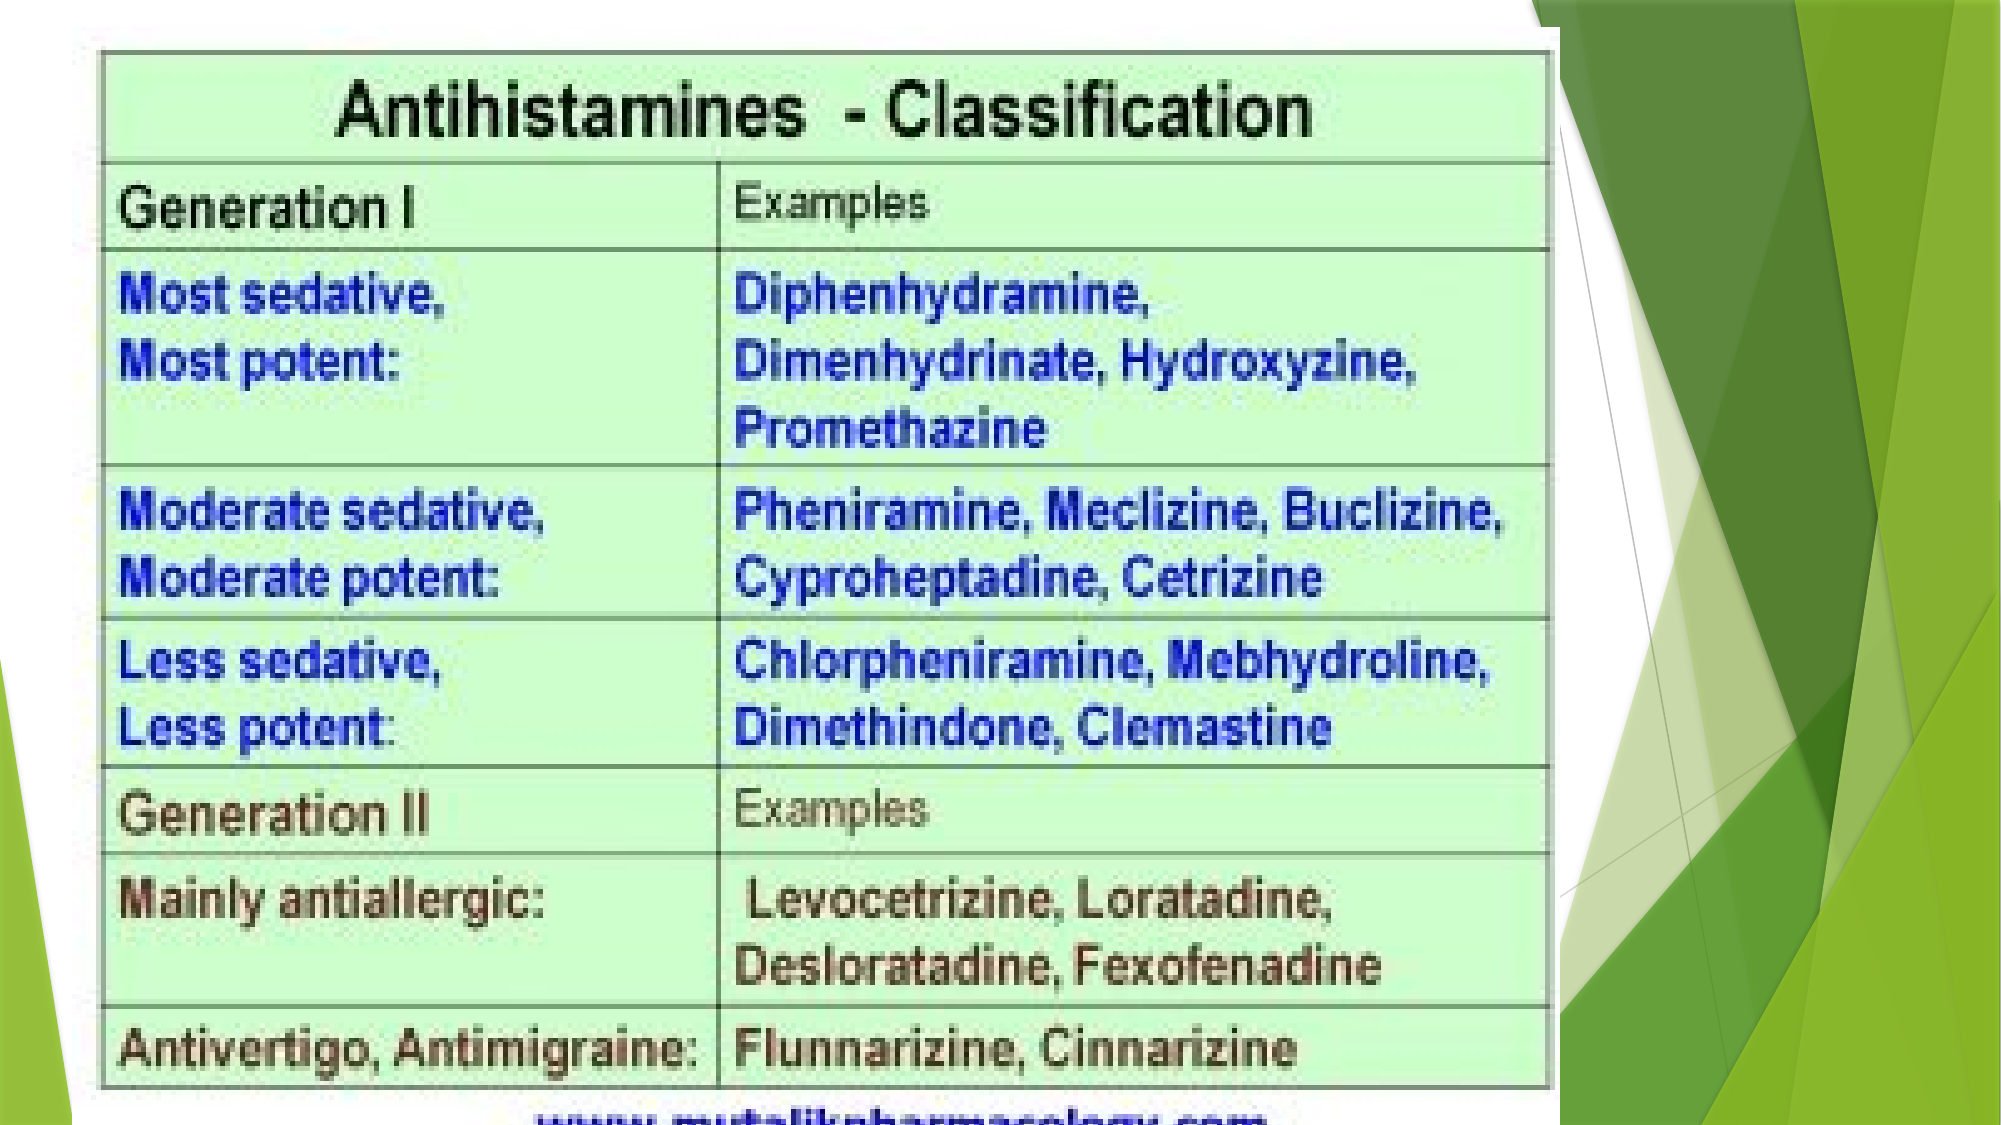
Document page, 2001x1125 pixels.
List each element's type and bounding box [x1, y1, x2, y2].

list [72, 26, 1561, 1125]
